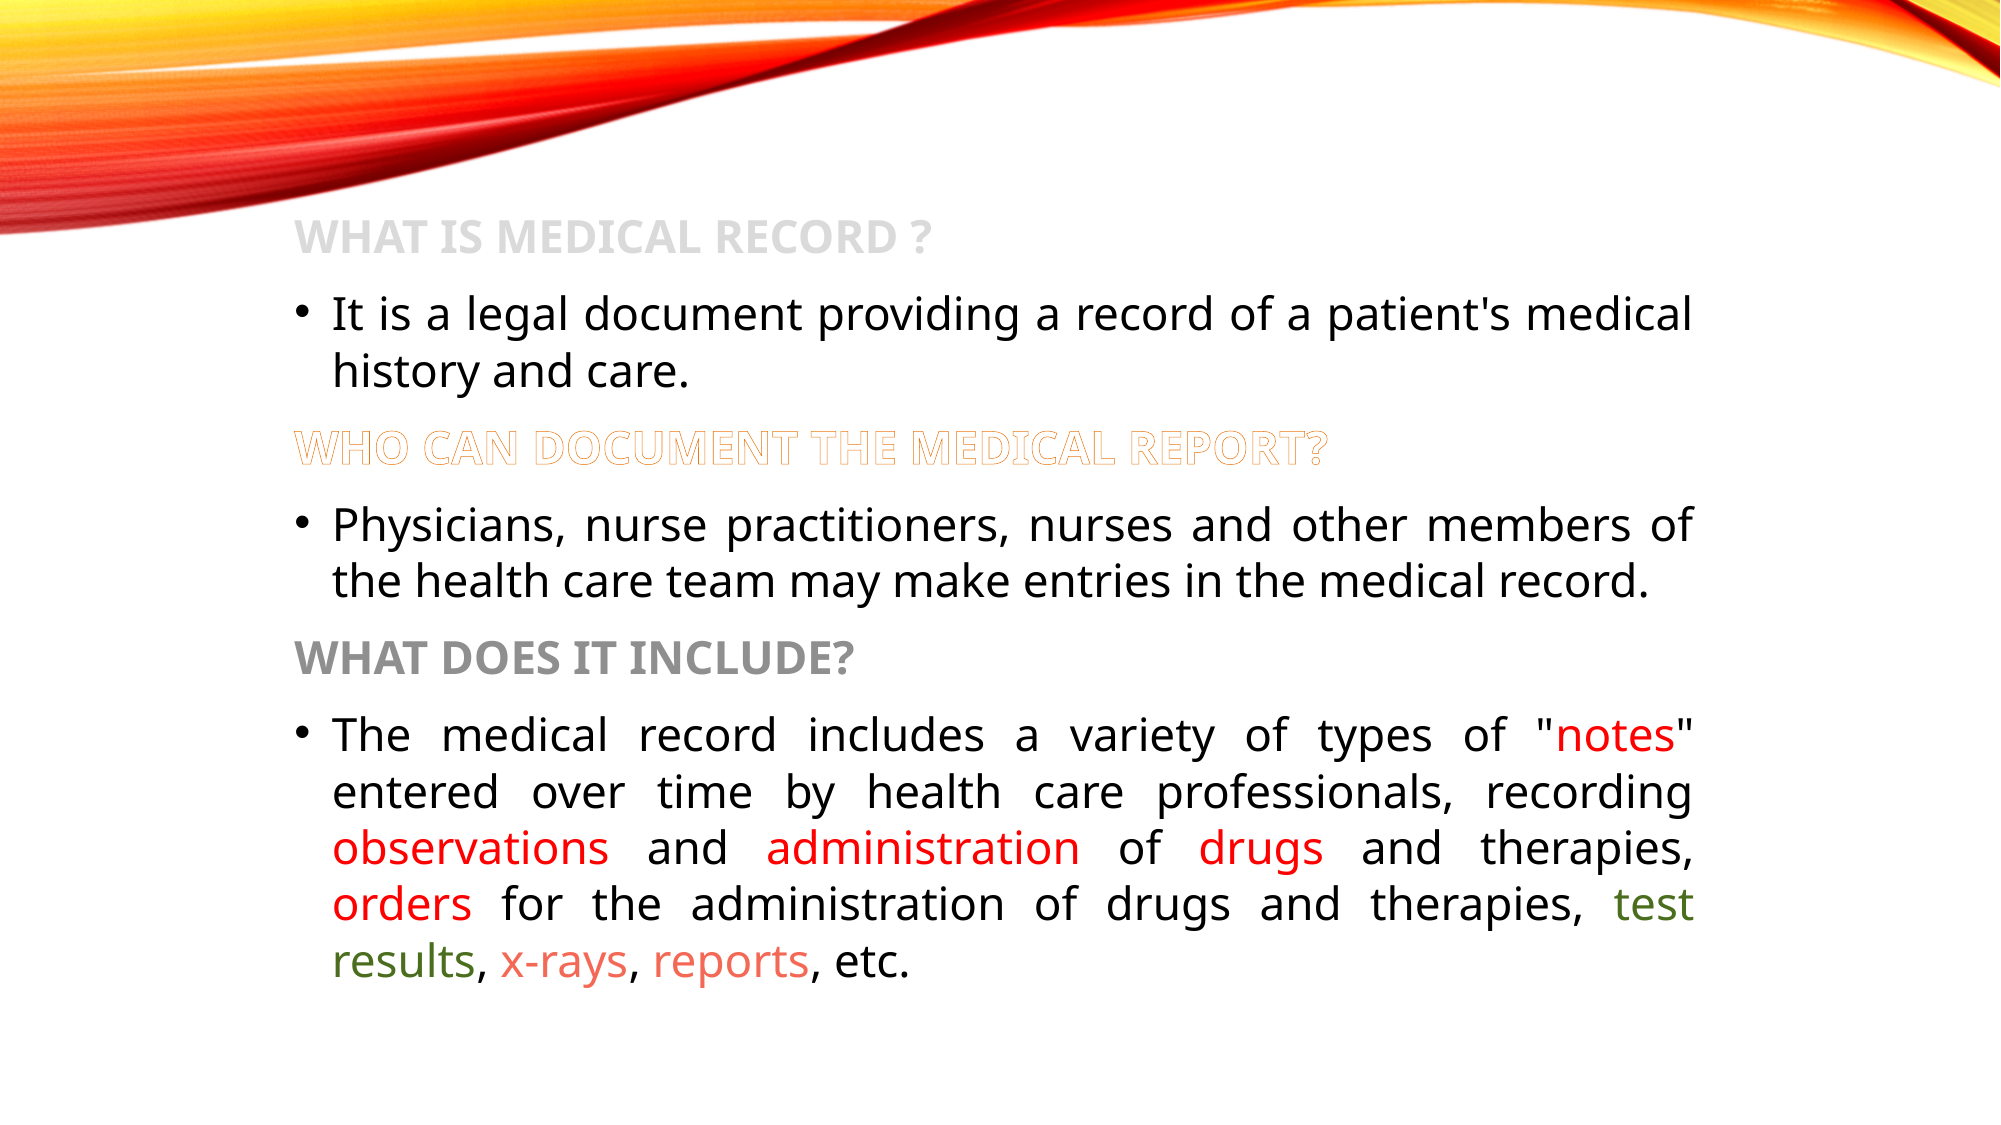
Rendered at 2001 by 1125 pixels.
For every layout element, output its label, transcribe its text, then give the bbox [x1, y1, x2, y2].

list WHAT IS MEDICAL RECORD ? It is a legal document providing a record of a patient's medical history and care. Who can document the Medical report? Physicians, nurse practitioners, nurses and other members of the health care team may make entries in the medical record. What does it include? The medical record includes a variety of types of "notes" entered over time by health care professionals, recording observations and administration of drugs and therapies, orders for the administration of drugs and therapies, test results, x-rays, reports, etc. [279, 201, 1710, 1094]
picture [0, 0, 2000, 237]
